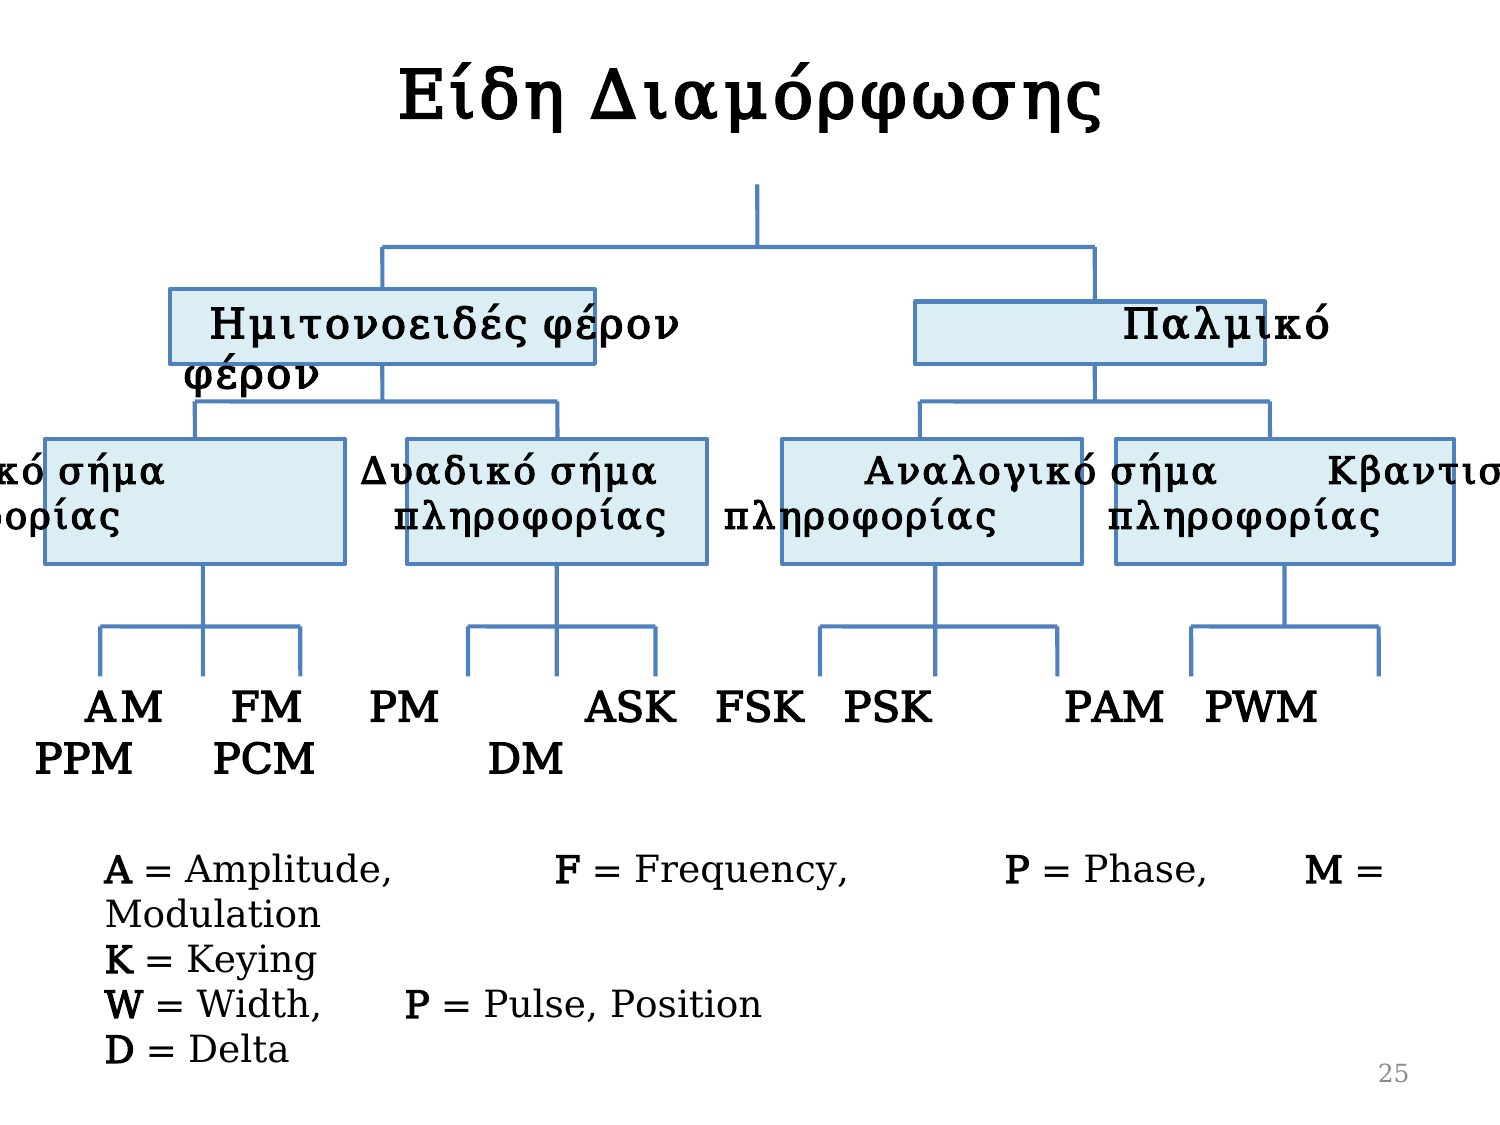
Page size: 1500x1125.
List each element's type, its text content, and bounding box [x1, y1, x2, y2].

text_box A = Amplitude, F = Frequency, P = Phase, M = Modulation K = Keying W = Width, P = Pulse, Position D = Delta [89, 838, 1400, 1078]
slide_number 25 [1074, 1042, 1425, 1103]
title Είδη Διαμόρφωσης [112, 19, 1388, 164]
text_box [19, 184, 1494, 740]
